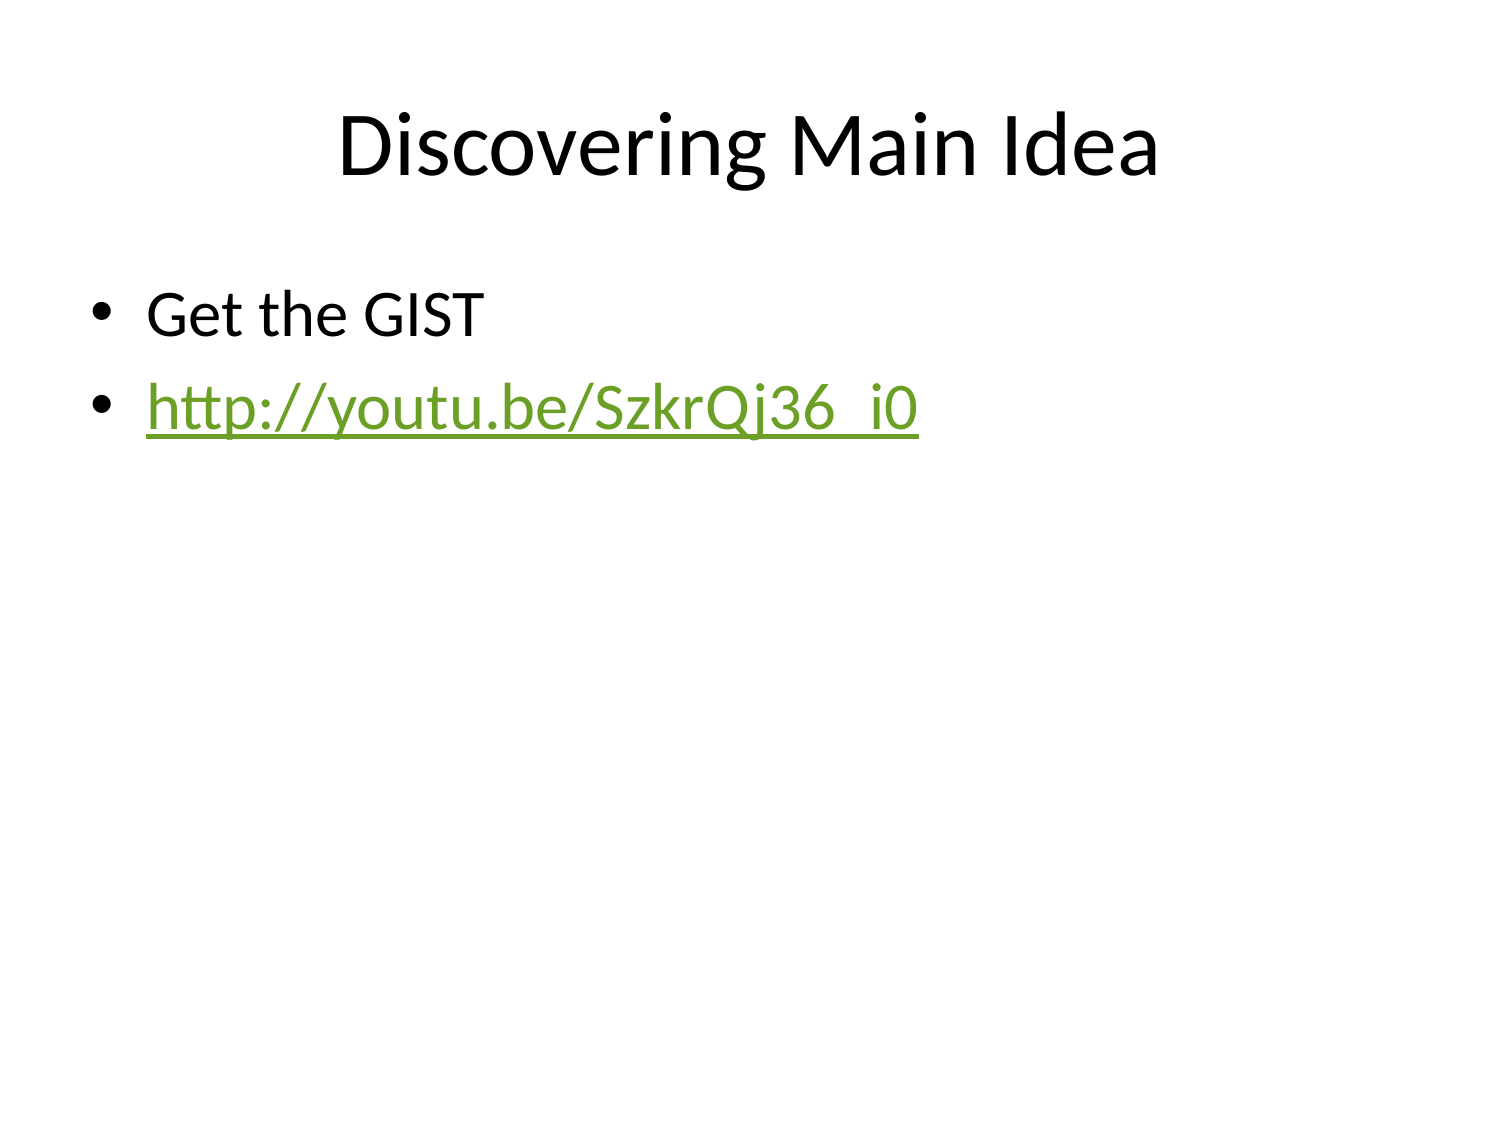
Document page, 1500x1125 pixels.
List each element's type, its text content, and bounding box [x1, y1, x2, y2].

list Get the GIST http://youtu.be/SzkrQj36_i0 [75, 262, 1425, 1005]
title Discovering Main Idea [75, 45, 1425, 233]
